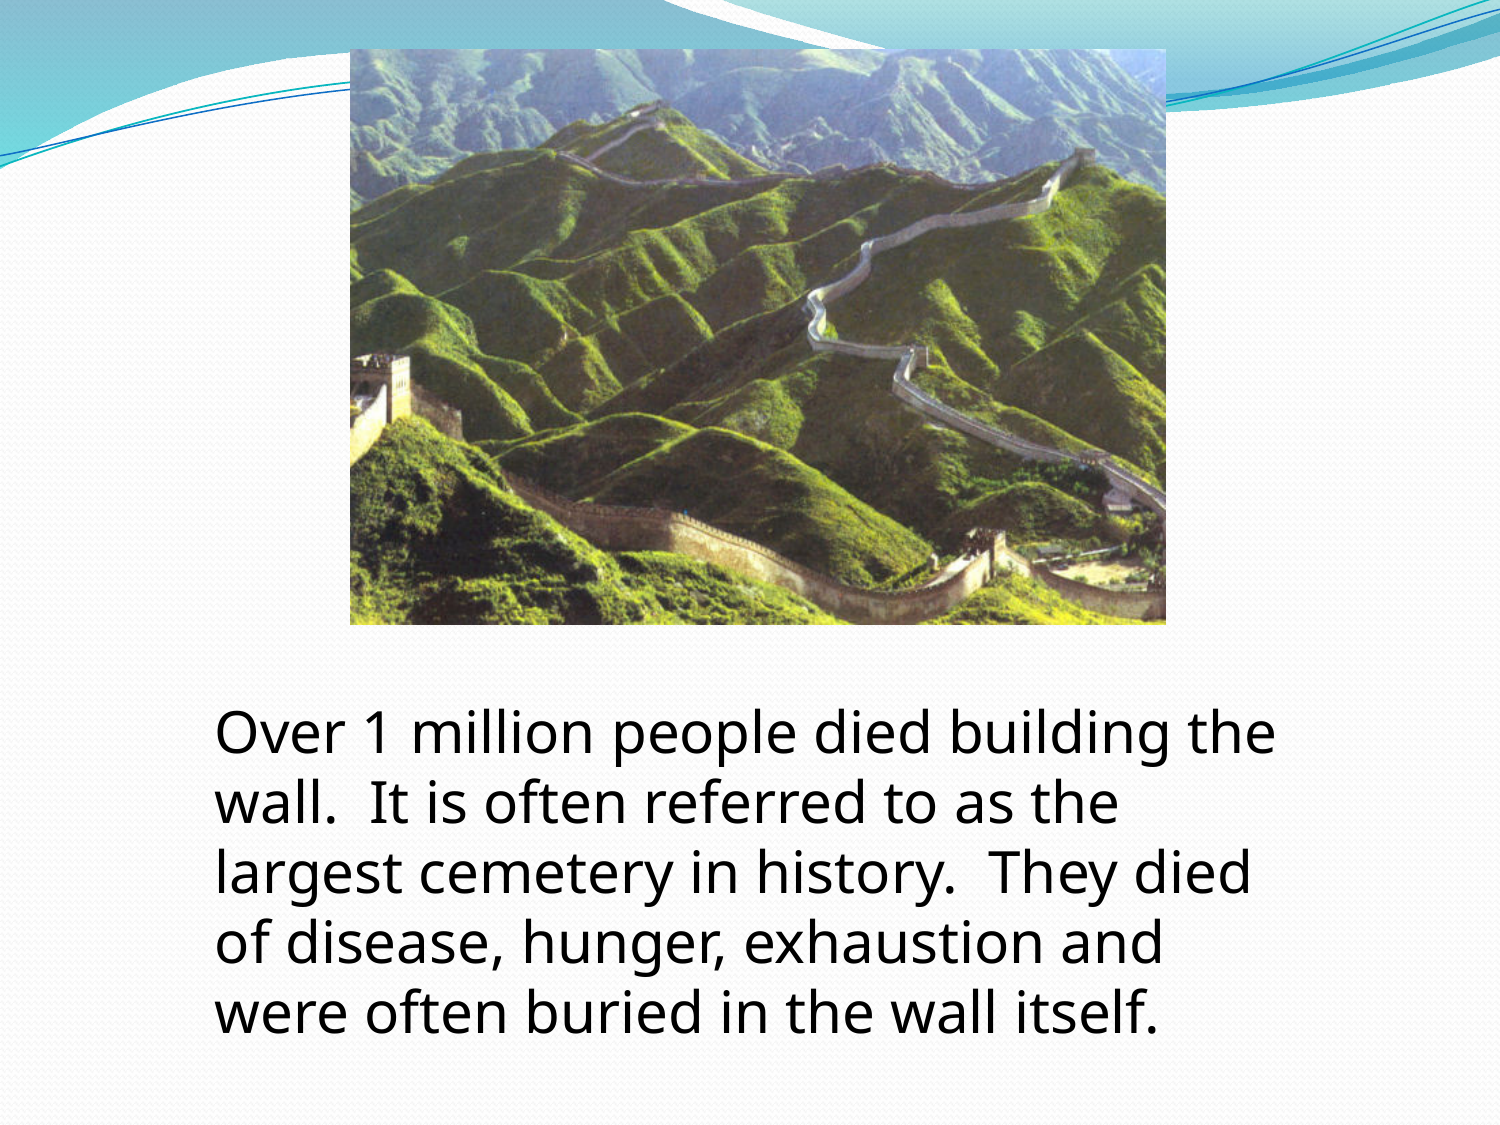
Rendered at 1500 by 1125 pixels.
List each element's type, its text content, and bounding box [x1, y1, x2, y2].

picture [349, 49, 1166, 626]
text_box Over 1 million people died building the wall. It is often referred to as the largest cemetery in history. They died of disease, hunger, exhaustion and were often buried in the wall itself. [199, 687, 1313, 1053]
